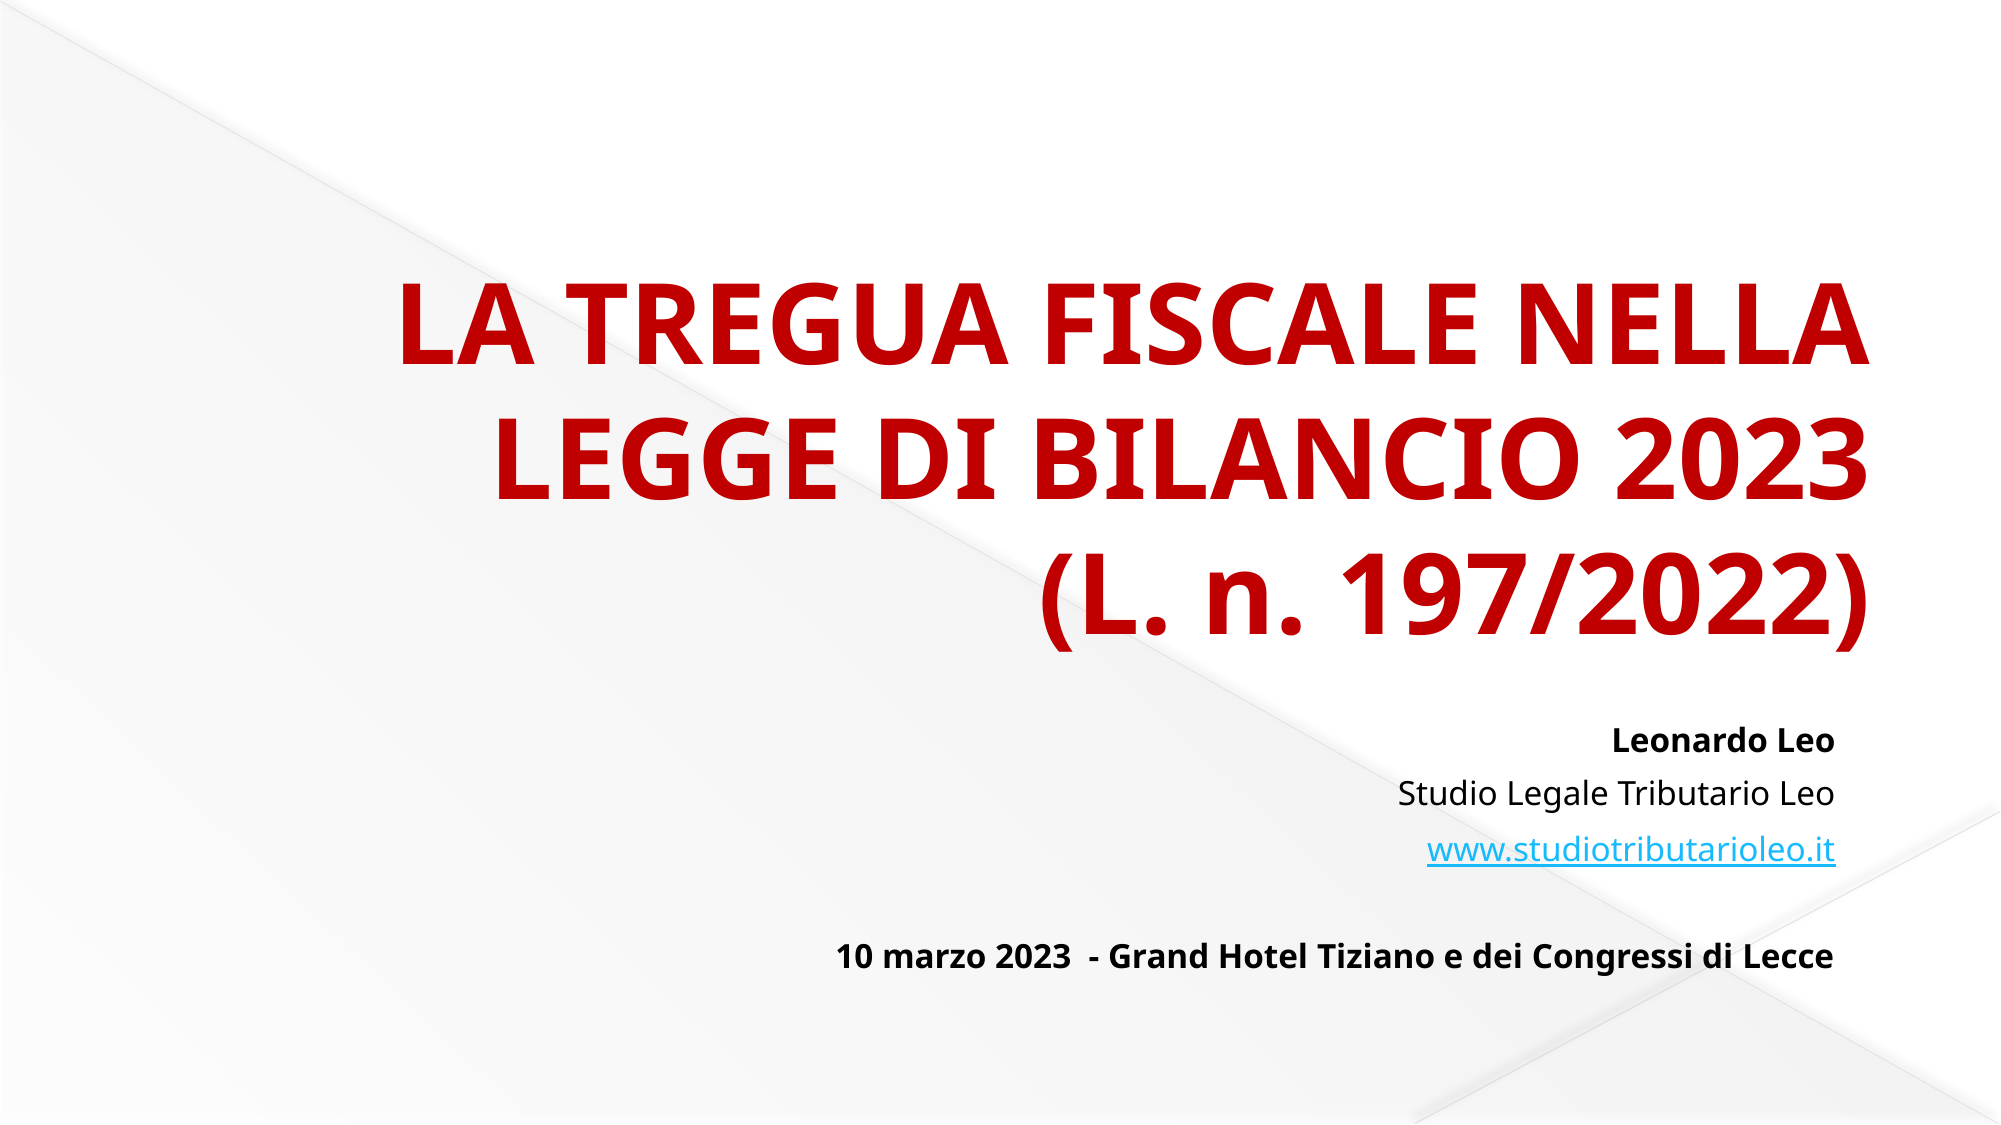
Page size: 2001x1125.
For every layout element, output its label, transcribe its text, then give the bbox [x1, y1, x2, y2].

text_box Leonardo Leo Studio Legale Tributario Leo www.studiotributarioleo.it 10 marzo 2023 - Grand Hotel Tiziano e dei Congressi di Lecce [245, 720, 1851, 1000]
text_box LA TREGUA FISCALE NELLA LEGGE DI BILANCIO 2023 (L. n. 197/2022) [338, 113, 1886, 665]
